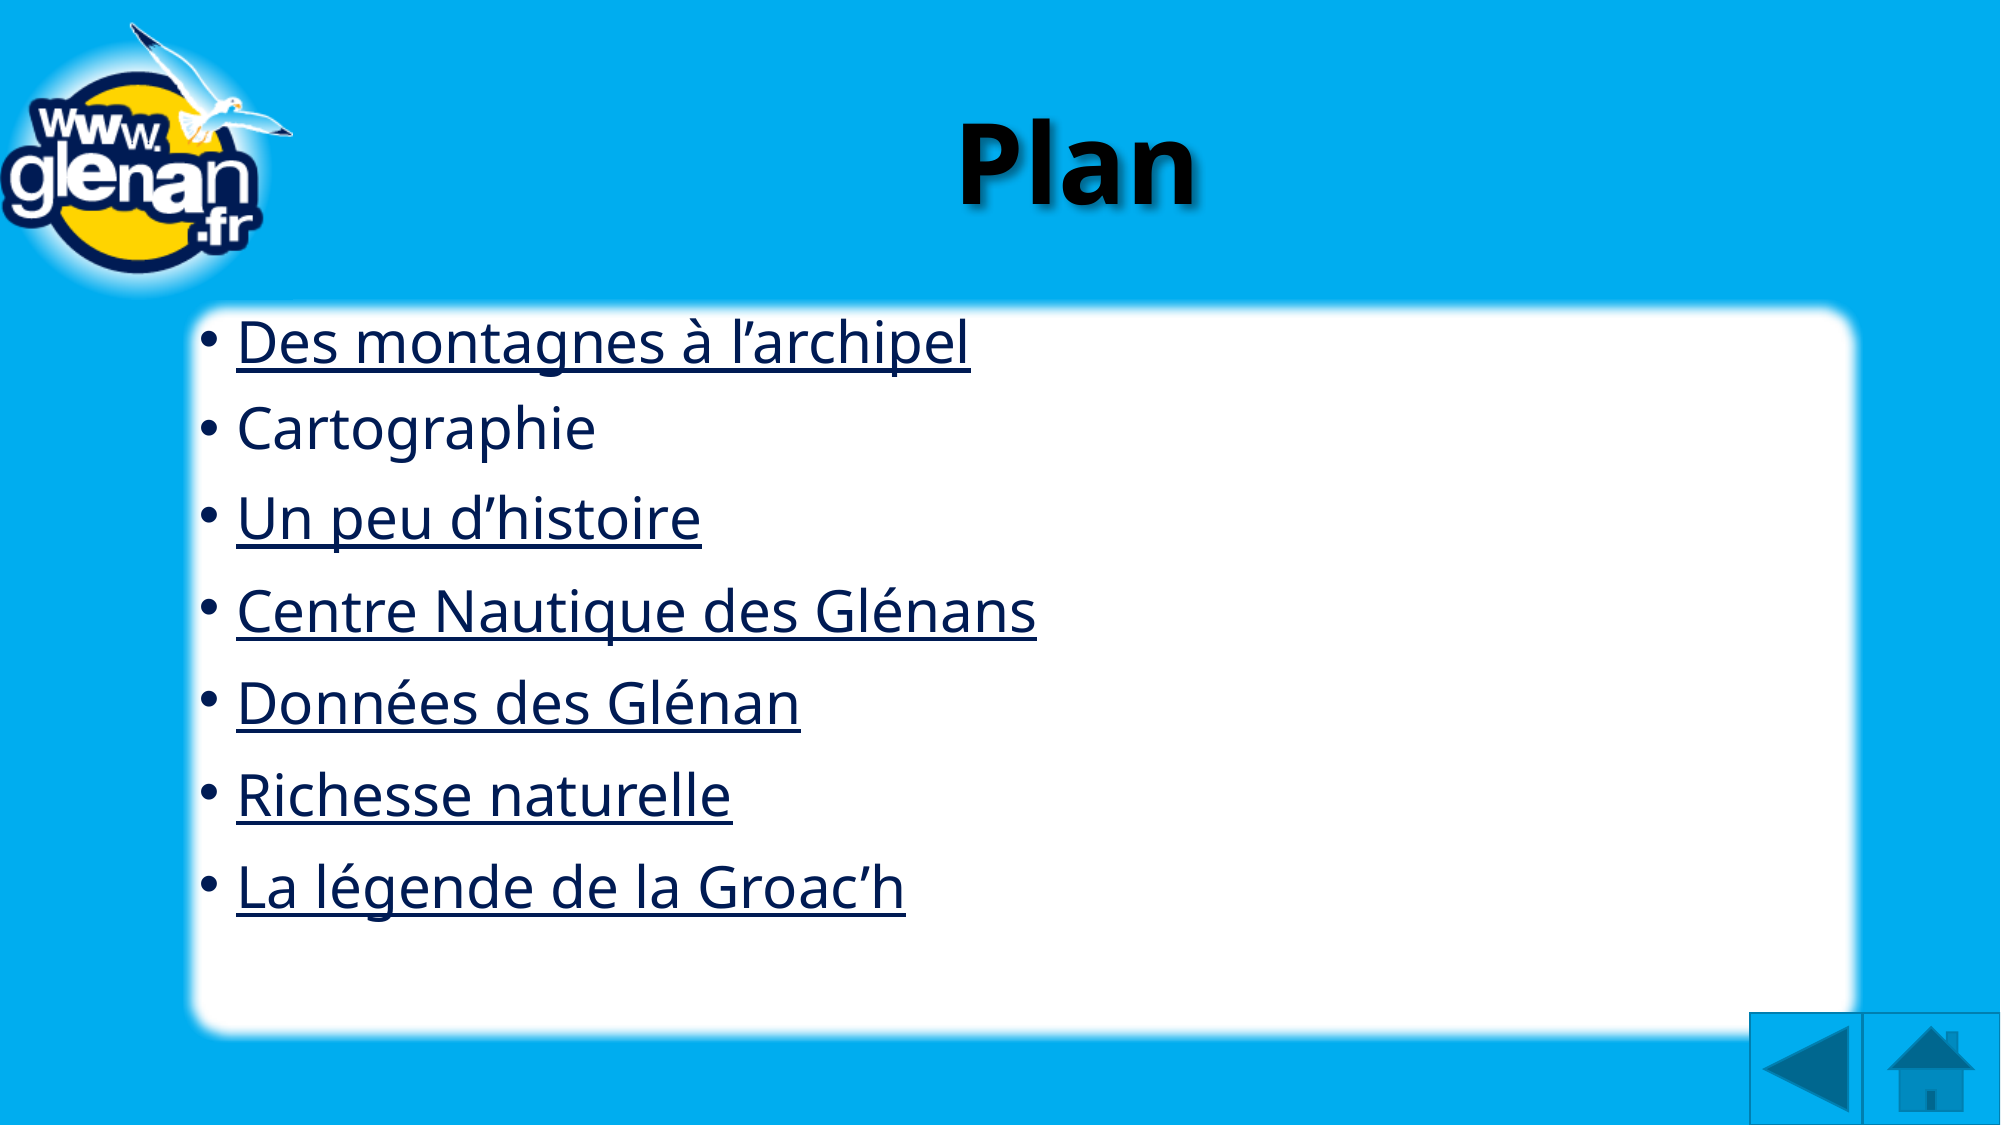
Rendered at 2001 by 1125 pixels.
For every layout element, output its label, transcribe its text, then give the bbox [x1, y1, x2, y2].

title Plan [292, 59, 1863, 278]
picture [0, 23, 292, 296]
list Des montagnes à l’archipel Cartographie Un peu d’histoire Centre Nautique des Glénans Données des Glénan Richesse naturelle La légende de la Groac’h [183, 299, 1863, 1014]
